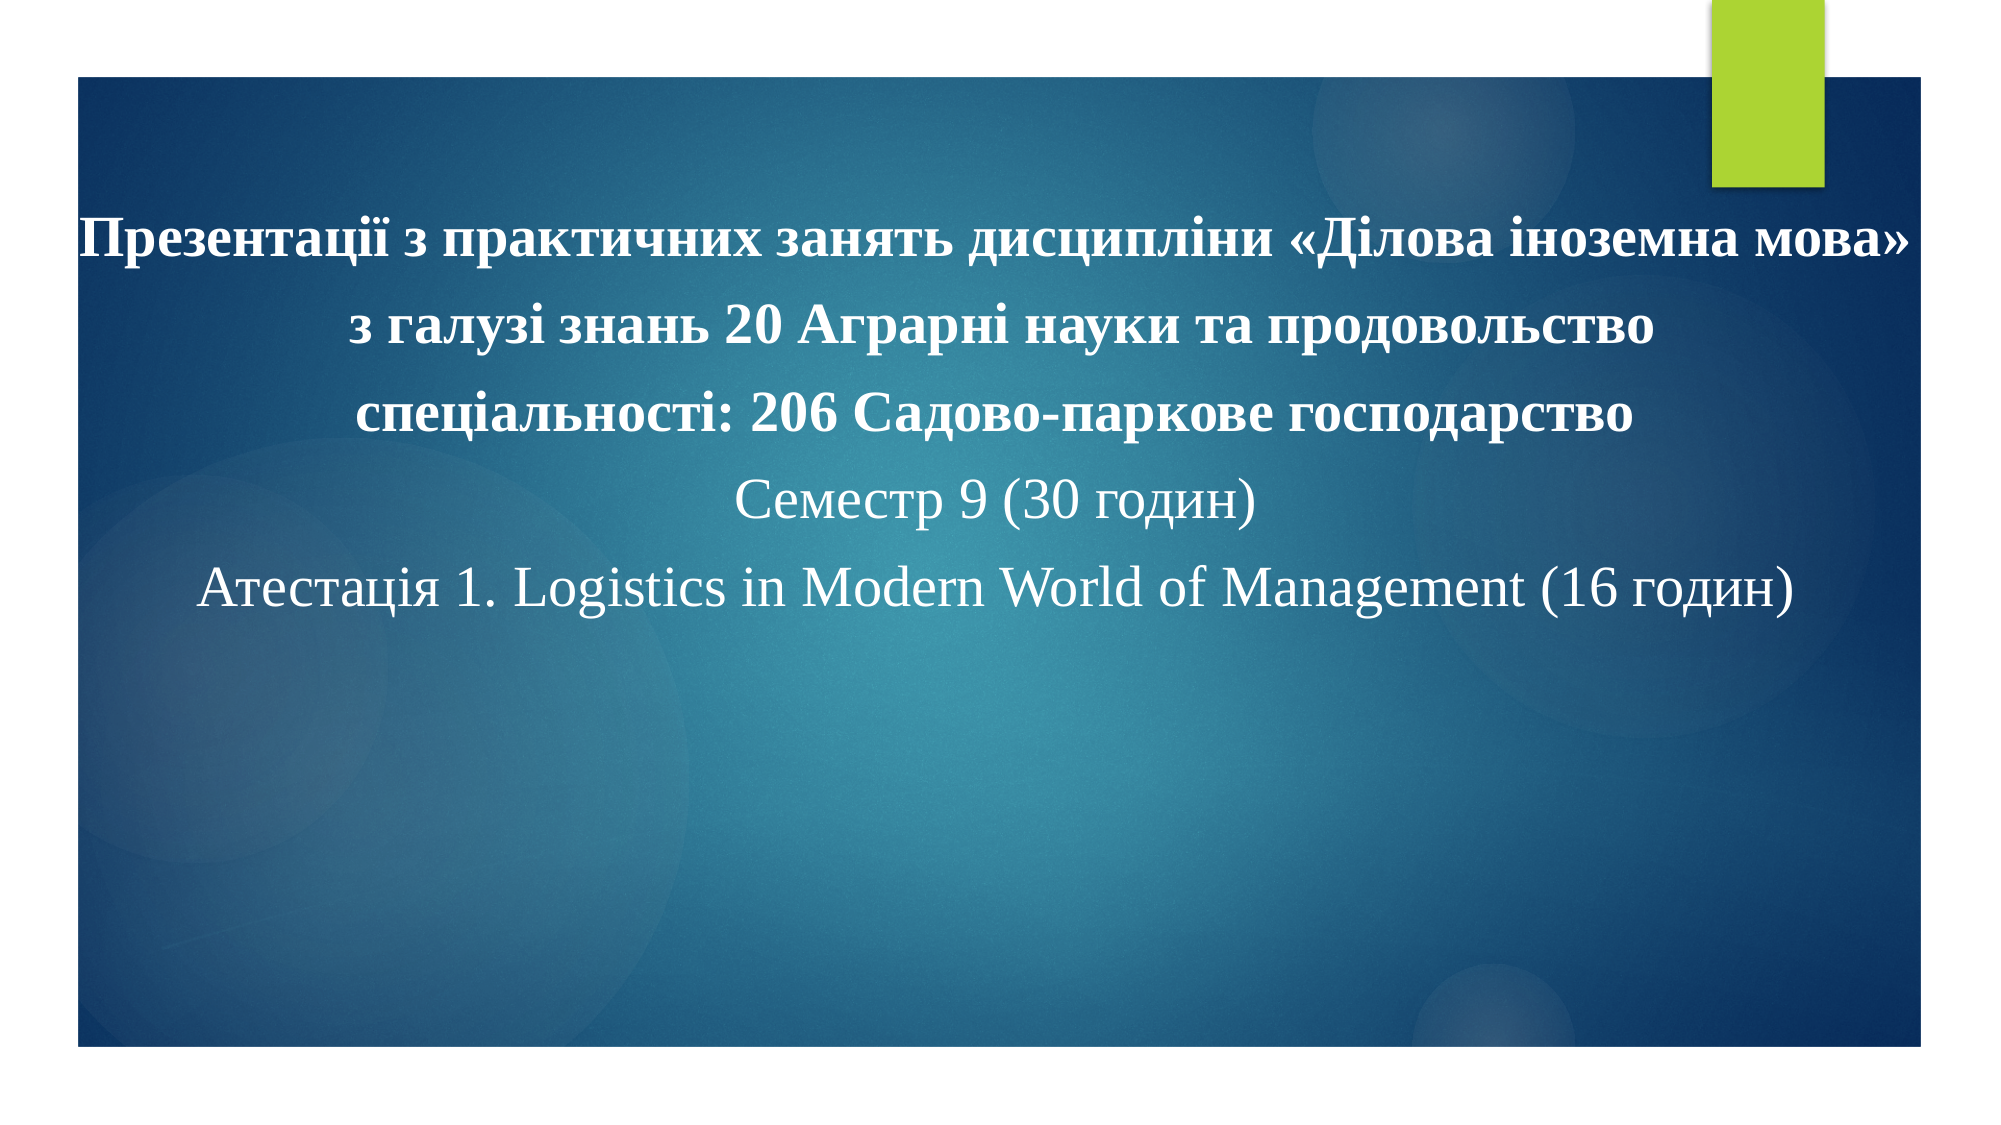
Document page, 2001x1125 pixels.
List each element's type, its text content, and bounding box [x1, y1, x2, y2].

text_box Презентації з практичних занять дисципліни «Ділова іноземна мова» з галузі знань 20 Аграрні науки та продовольство спеціальності: 206 Садово-паркове господарство Семестр 9 (30 годин) Атестація 1. Logistics in Modern World of Management (16 годин) [57, 173, 1935, 626]
